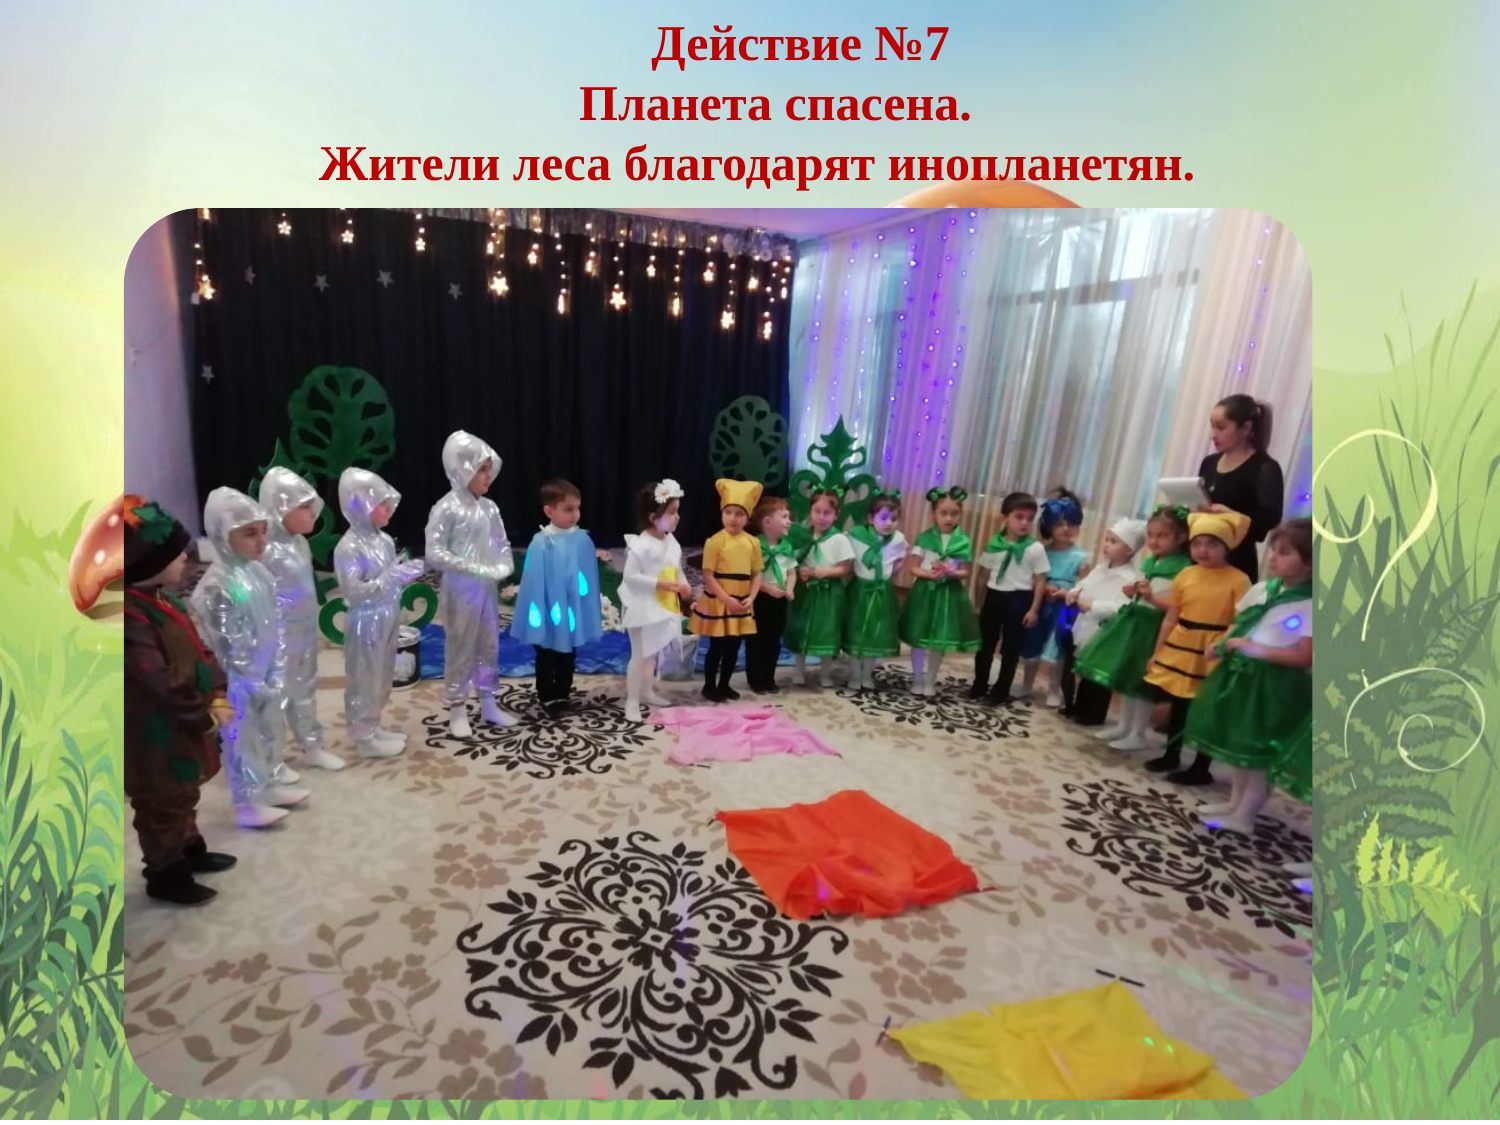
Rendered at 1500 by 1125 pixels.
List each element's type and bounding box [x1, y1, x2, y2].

picture [123, 207, 1313, 1100]
list [0, 0, 1500, 1120]
